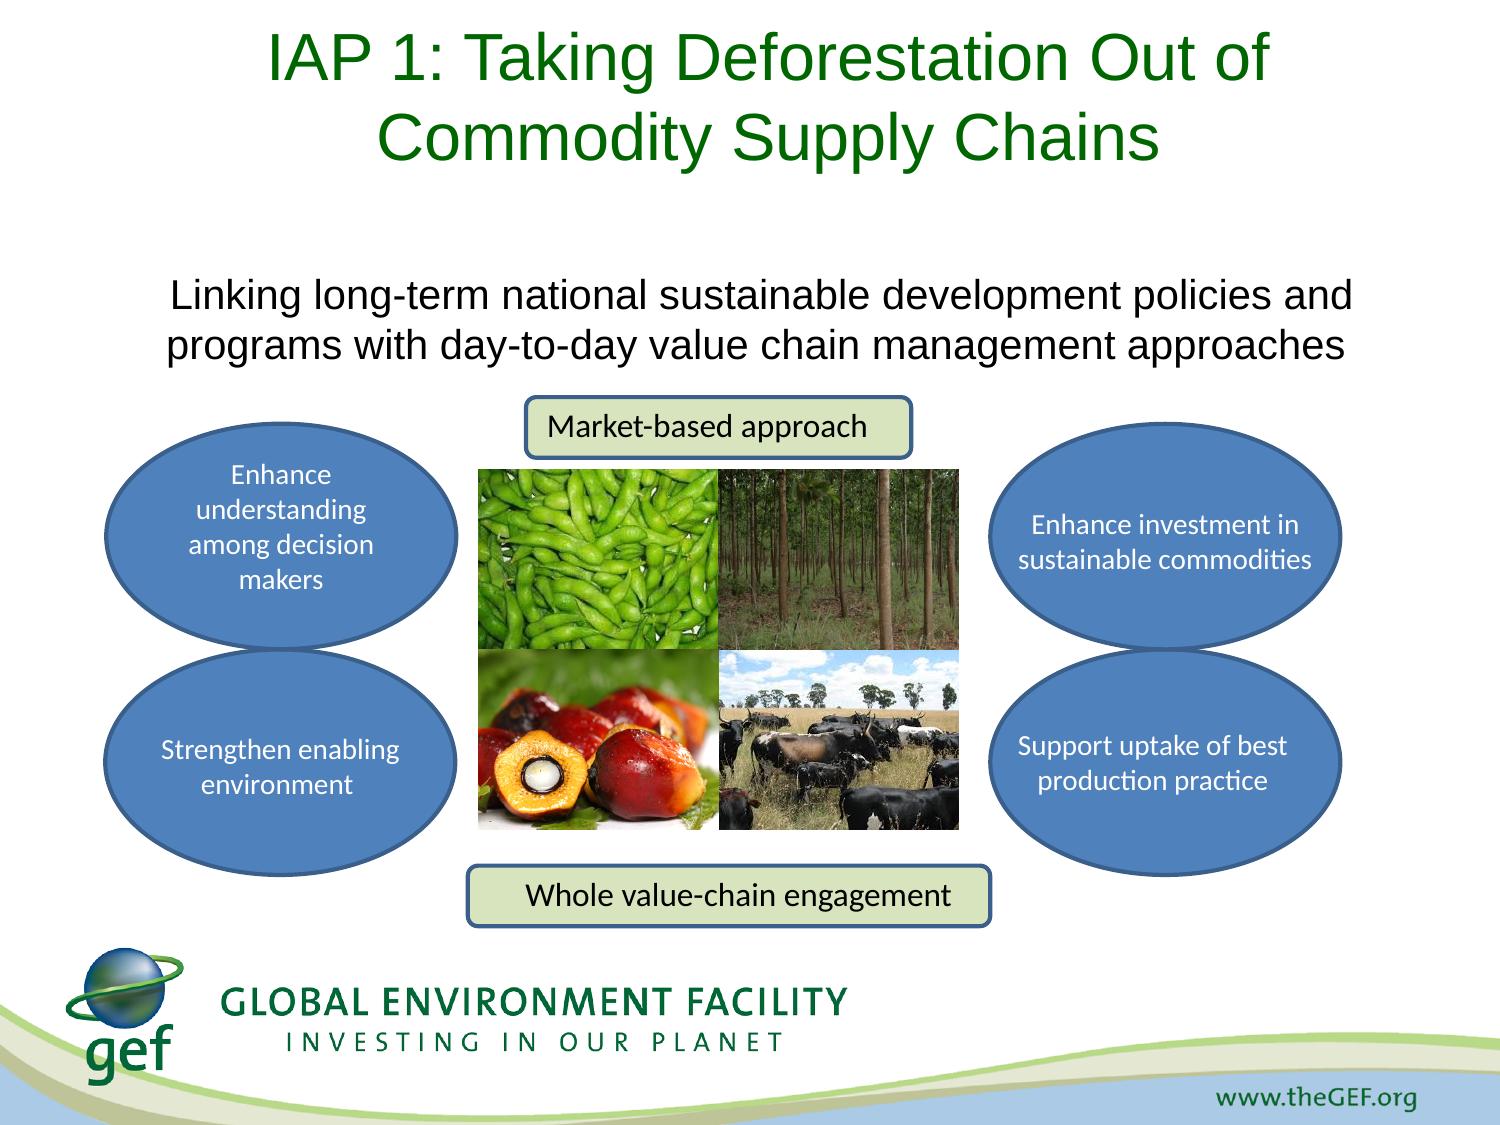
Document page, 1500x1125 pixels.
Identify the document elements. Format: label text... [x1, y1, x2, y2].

text_box Support uptake of best production practice [990, 719, 1316, 804]
text_box [168, 421, 395, 448]
text_box Market-based approach [532, 397, 884, 452]
text_box Enhance understanding among decision makers [143, 448, 419, 603]
text_box [114, 649, 447, 722]
text_box Whole value-chain engagement [510, 865, 968, 921]
text_box [1003, 583, 1328, 652]
text_box [999, 421, 1332, 497]
text_box [117, 808, 443, 878]
text_box [465, 863, 993, 929]
text_box Strengthen enabling environment [92, 722, 468, 808]
title IAP 1: Taking Deforestation Out of Commodity Supply Chains [74, 0, 1463, 188]
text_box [478, 468, 959, 830]
picture [0, 920, 1500, 1125]
text_box Enhance investment in sustainable commodities [990, 497, 1341, 583]
list Linking long-term national sustainable development policies and programs with day-to-day value chain management approaches [86, 259, 1438, 373]
text_box [1000, 649, 1343, 878]
text_box [523, 395, 914, 460]
text_box [104, 464, 459, 652]
